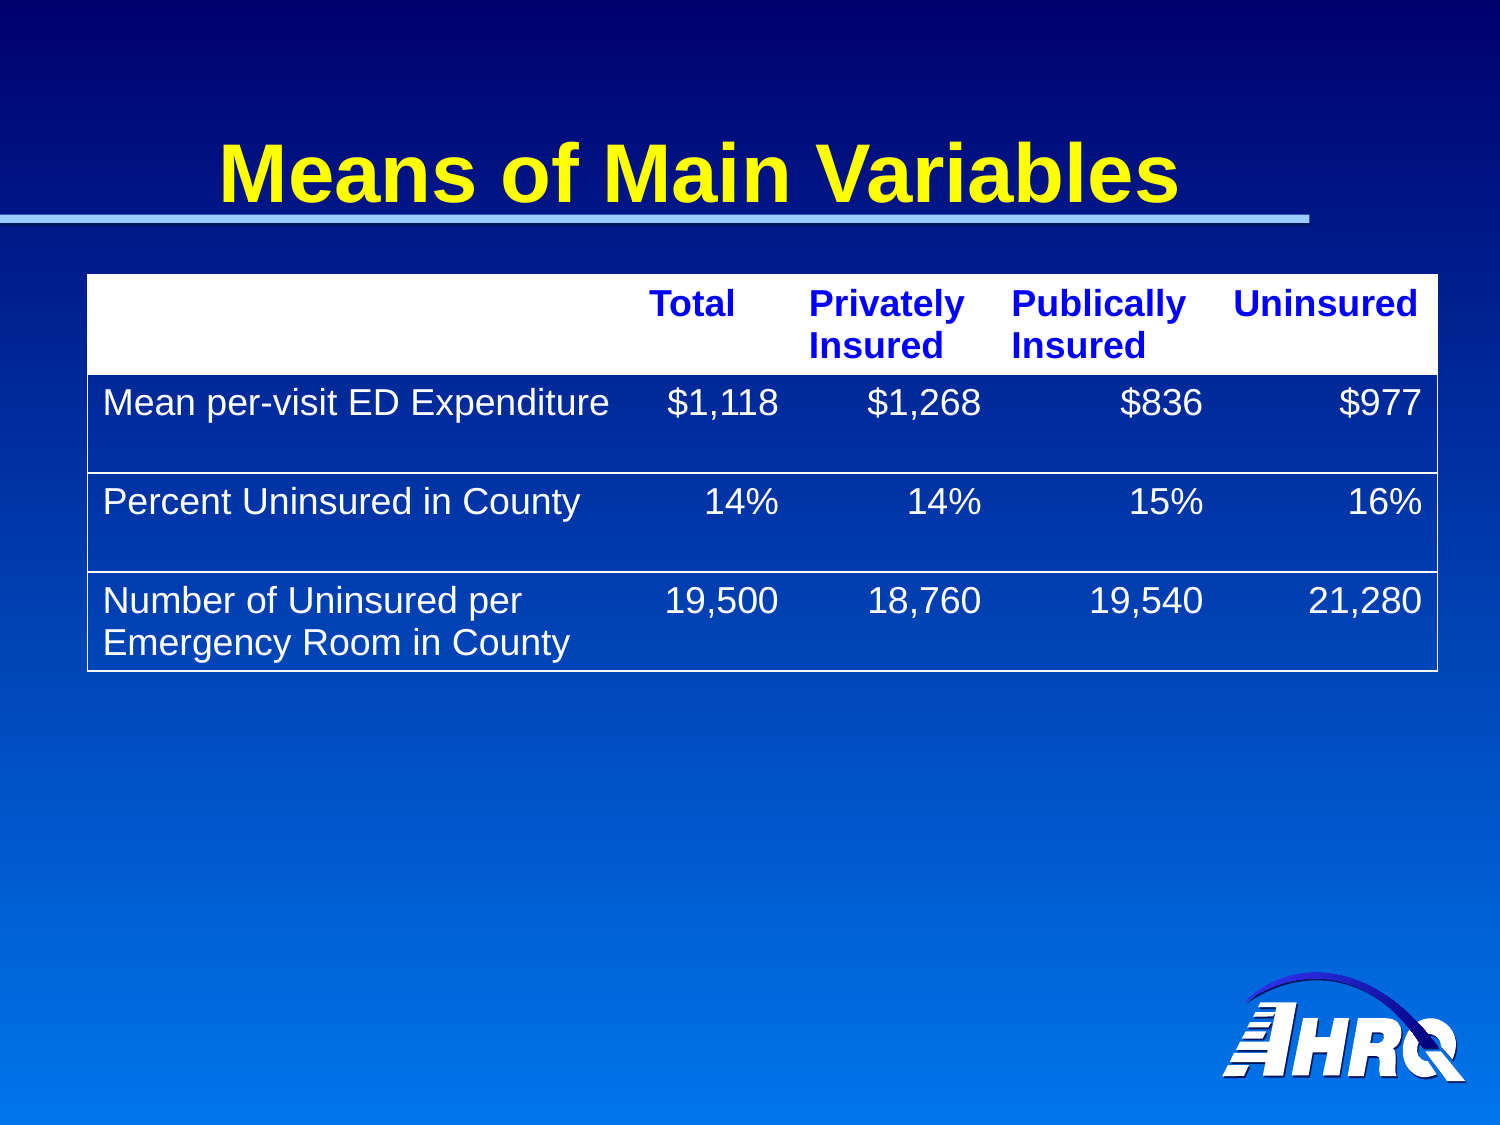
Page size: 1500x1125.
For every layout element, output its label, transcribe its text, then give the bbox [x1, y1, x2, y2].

table_cell Number of Uninsured per Emergency Room in County [88, 573, 634, 670]
table_cell 21,280 [1218, 573, 1437, 670]
table_header [88, 276, 634, 373]
table_header Total [634, 276, 794, 373]
table_header Publically Insured [996, 276, 1218, 373]
table_cell 14% [794, 474, 996, 571]
table_cell 15% [996, 474, 1218, 571]
table_cell $977 [1218, 375, 1437, 472]
table_cell $1,268 [794, 375, 996, 472]
table_cell $836 [996, 375, 1218, 472]
table_cell $1,118 [634, 375, 794, 472]
table_cell 19,500 [634, 573, 794, 670]
table_cell 16% [1218, 474, 1437, 571]
title Means of Main Variables [66, 46, 1334, 229]
table_cell 19,540 [996, 573, 1218, 670]
table_header Uninsured [1218, 276, 1437, 373]
table_cell Mean per-visit ED Expenditure [88, 375, 634, 472]
table_cell 18,760 [794, 573, 996, 670]
table_header Privately Insured [794, 276, 996, 373]
table_cell 14% [634, 474, 794, 571]
table_cell Percent Uninsured in County [88, 474, 634, 571]
